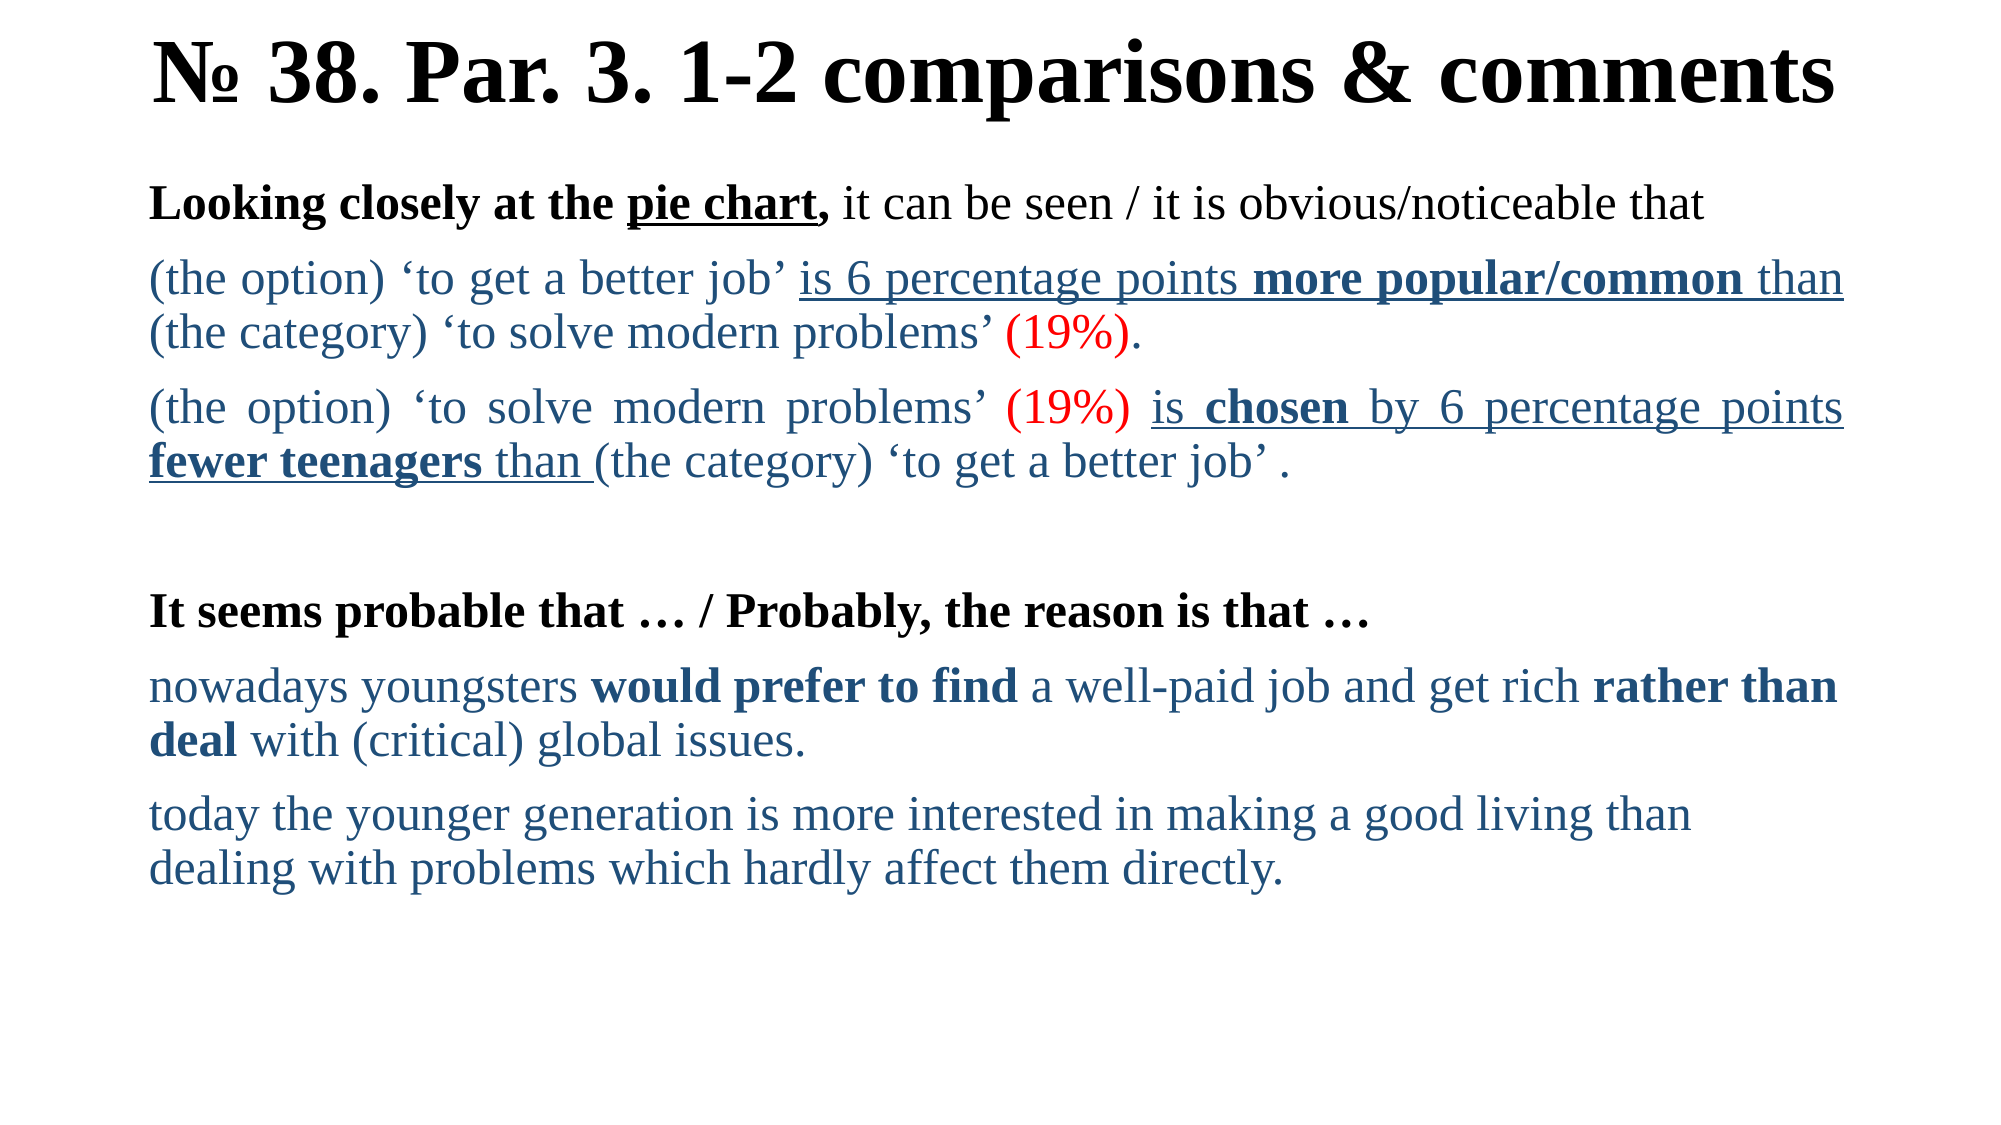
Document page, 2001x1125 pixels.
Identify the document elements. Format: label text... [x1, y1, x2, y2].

title № 38. Par. 3. 1-2 comparisons & comments [137, 19, 1863, 127]
list Looking closely at the pie chart, it can be seen / it is obvious/noticeable that (the option) ‘to get a better job’ is 6 percentage points more popular/common than (the category) ‘to solve modern problems’ (19%). (the option) ‘to solve modern problems’ (19%) is chosen by 6 percentage points fewer teenagers than (the category) ‘to get a better job’ . It seems probable that … / Probably, the reason is that … nowadays youngsters would prefer to find a well-paid job and get rich rather than deal with (critical) global issues. today the younger generation is more interested in making a good living than dealing with problems which hardly affect them directly. [133, 169, 1859, 1014]
